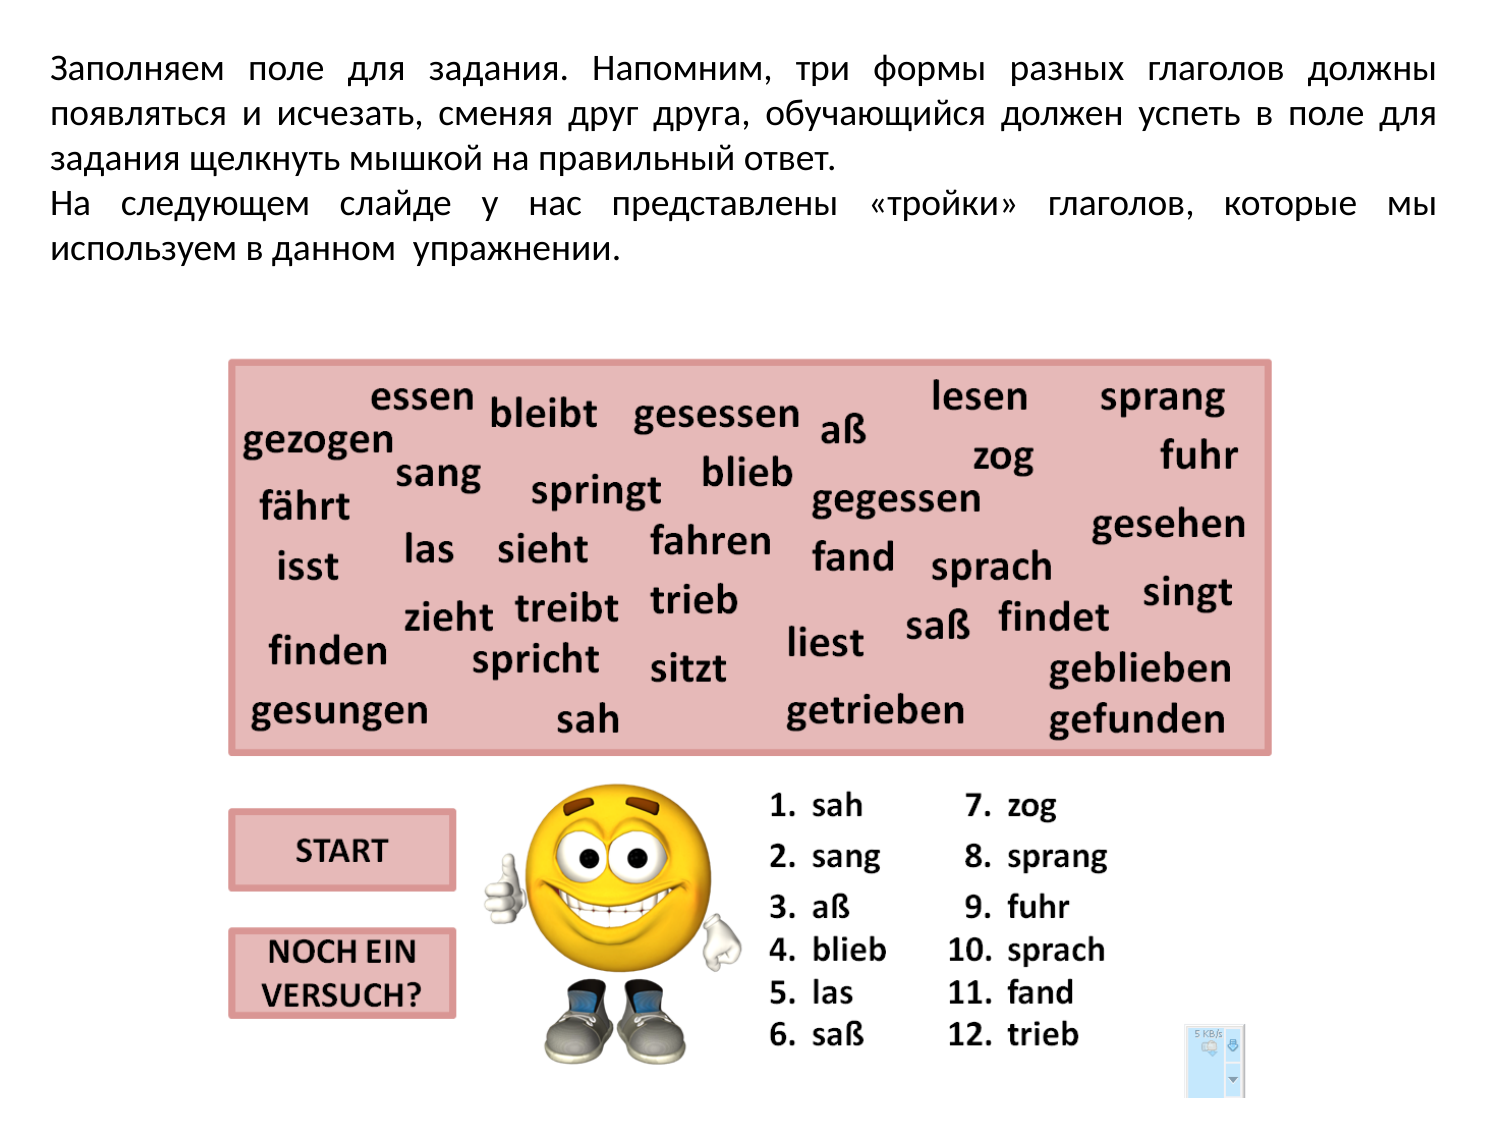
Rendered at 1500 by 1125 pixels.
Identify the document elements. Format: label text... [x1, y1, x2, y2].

text_box Заполняем поле для задания. Напомним, три формы разных глаголов должны появляться и исчезать, сменяя друг друга, обучающийся должен успеть в поле для задания щелкнуть мышкой на правильный ответ. На следующем слайде у нас представлены «тройки» глаголов, которые мы используем в данном упражнении. [35, 35, 1454, 275]
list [222, 339, 1290, 1099]
